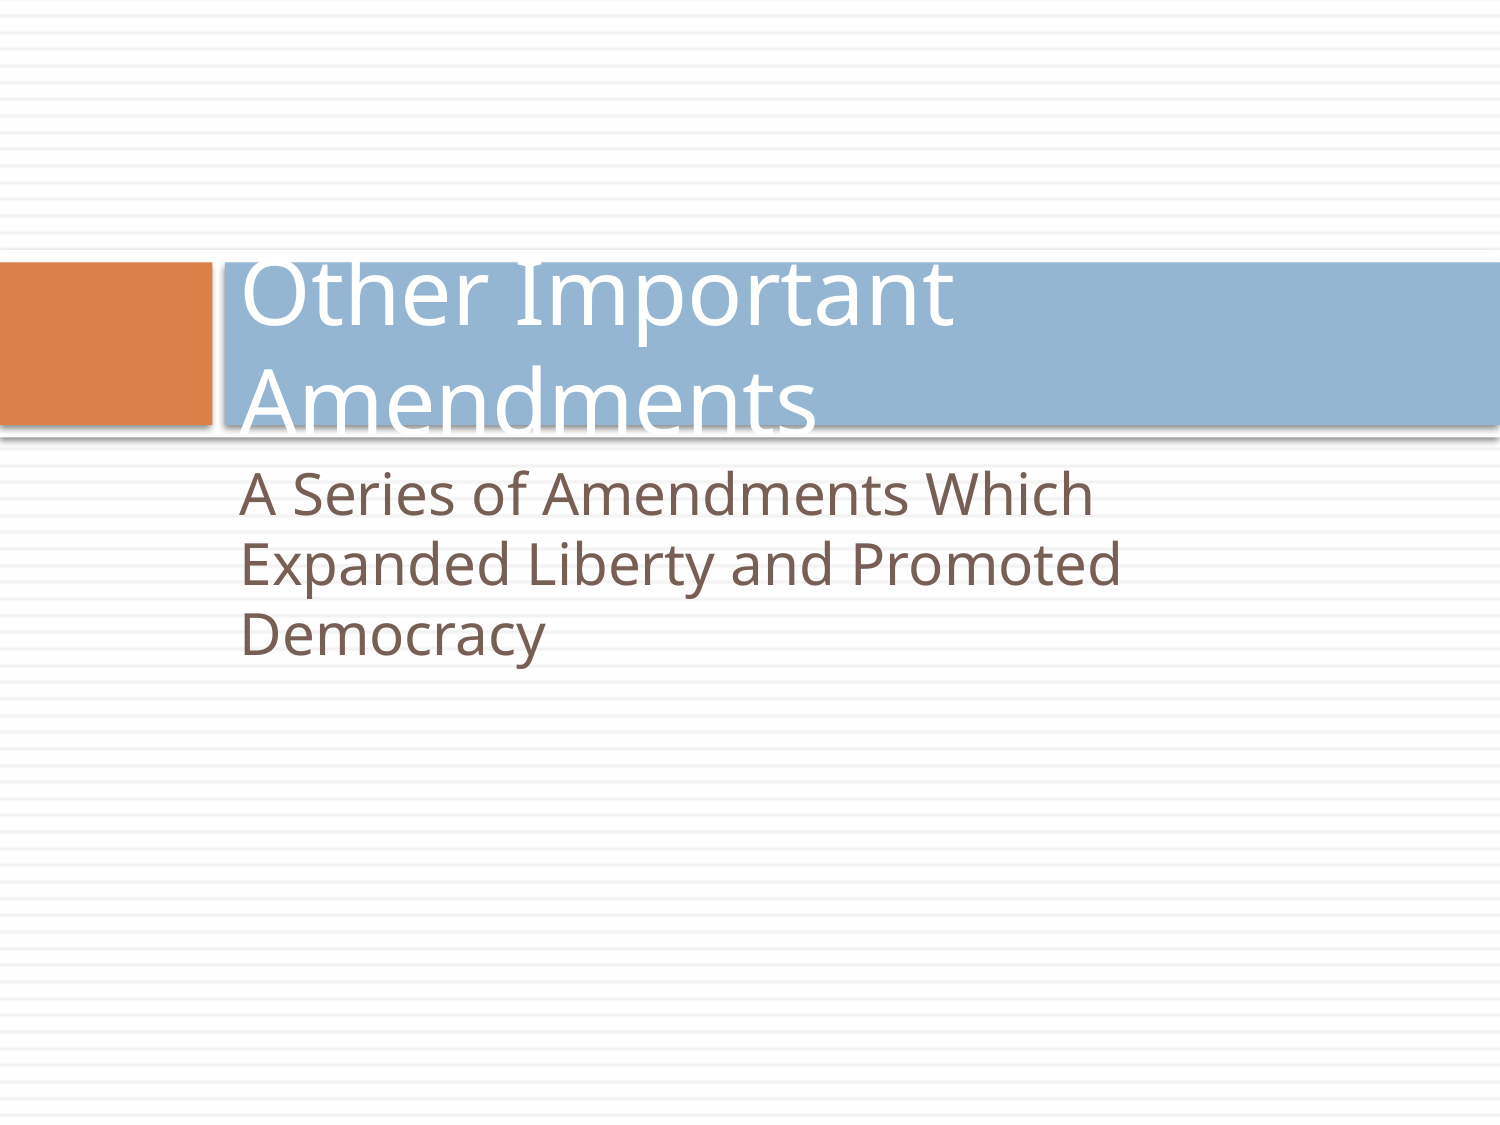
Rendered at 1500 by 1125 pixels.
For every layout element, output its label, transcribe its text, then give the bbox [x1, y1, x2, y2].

list A Series of Amendments Which Expanded Liberty and Promoted Democracy [225, 450, 1394, 725]
title Other Important Amendments [225, 262, 1475, 425]
